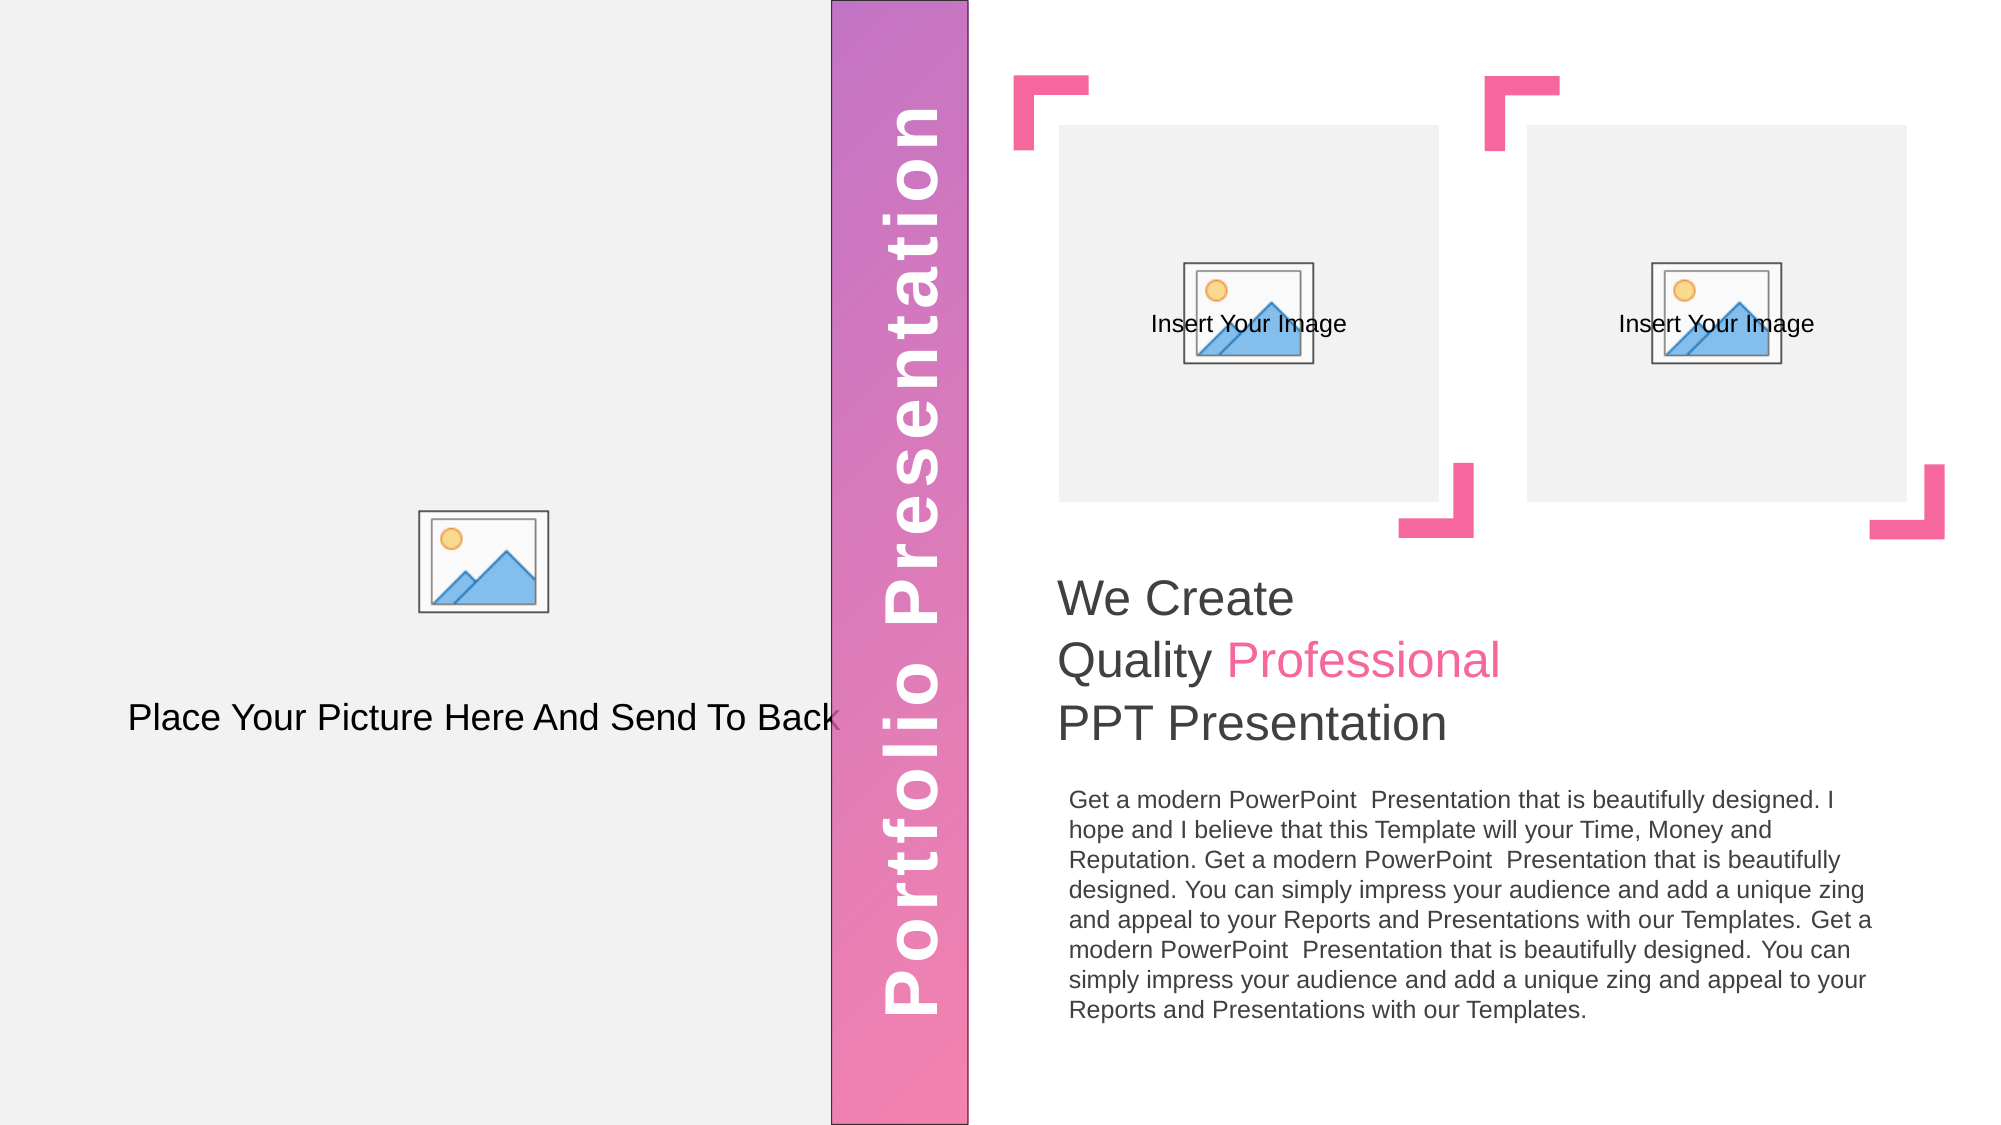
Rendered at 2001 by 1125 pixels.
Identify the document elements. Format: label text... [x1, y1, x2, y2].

text_box [1013, 74, 1090, 152]
text_box [1484, 75, 1561, 152]
text_box [1398, 462, 1475, 539]
picture [1058, 125, 1440, 502]
picture [1526, 125, 1908, 502]
text_box [1869, 463, 1946, 540]
text_box We Create Quality Professional PPT Presentation [1051, 562, 1527, 750]
text_box Get a modern PowerPoint Presentation that is beautifully designed. I hope and I believe that this Template will your Time, Money and Reputation. Get a modern PowerPoint Presentation that is beautifully designed. You can simply impress your audience and add a unique zing and appeal to your Reports and Presentations with our Templates. Get a modern PowerPoint Presentation that is beautifully designed. You can simply impress your audience and add a unique zing and appeal to your Reports and Presentations with our Templates. [1051, 776, 1891, 1031]
picture [0, 0, 969, 1125]
